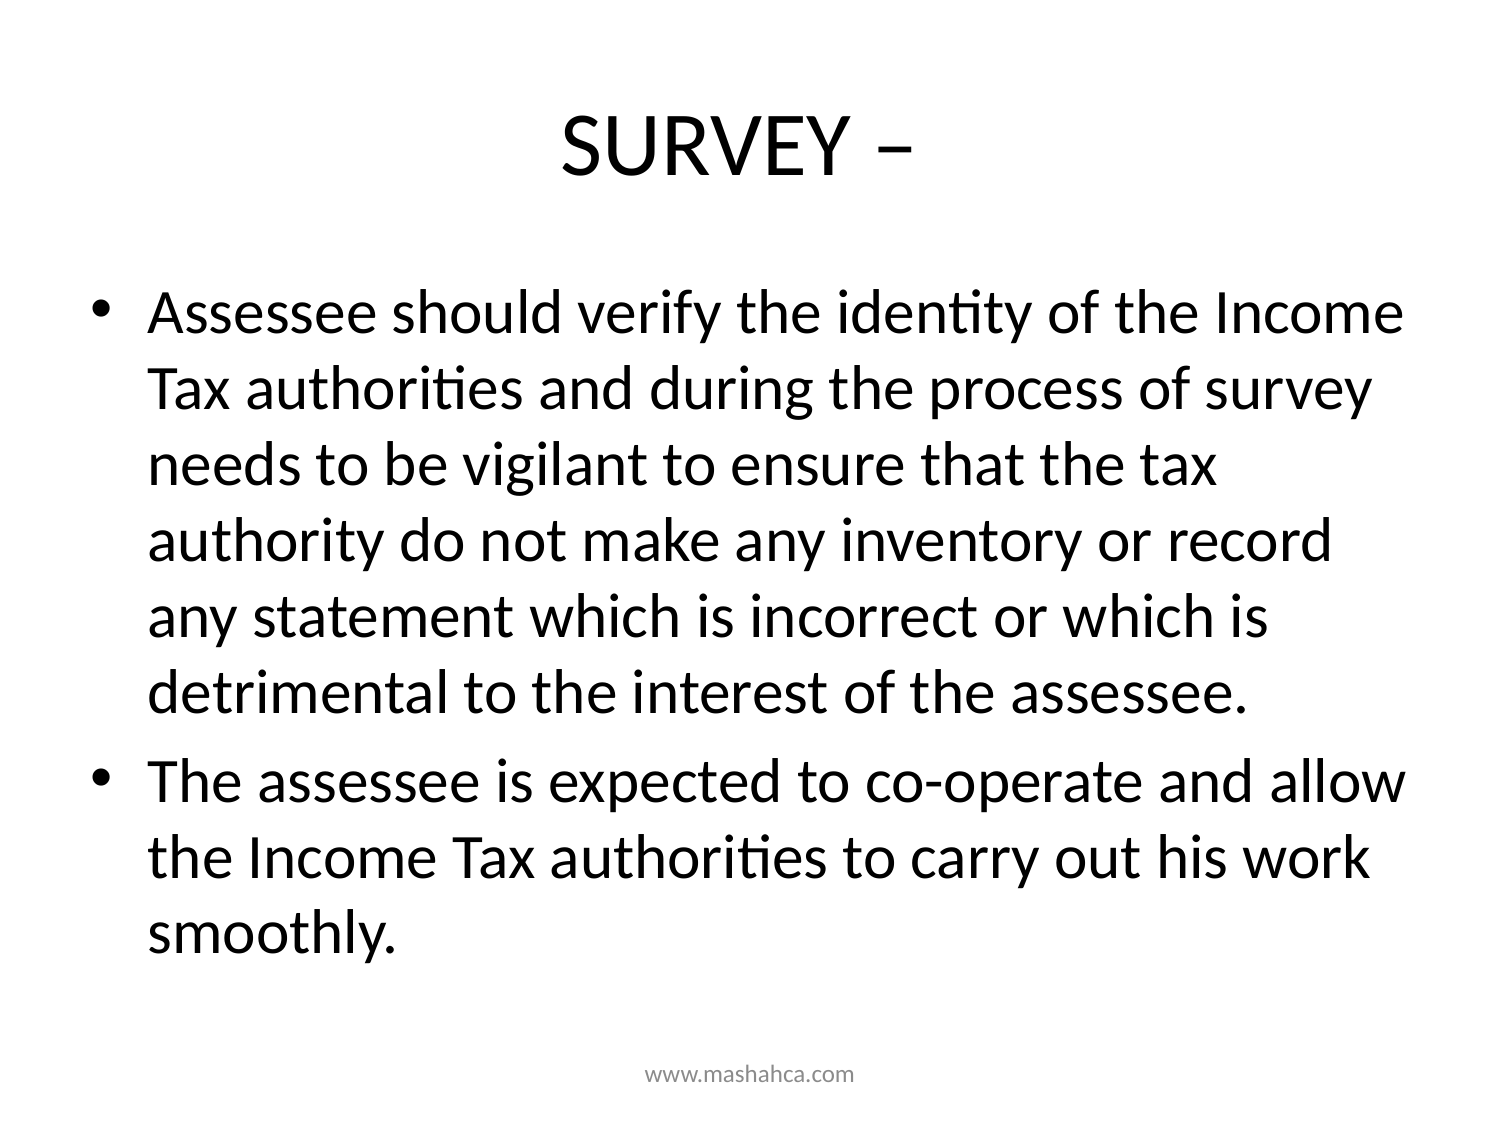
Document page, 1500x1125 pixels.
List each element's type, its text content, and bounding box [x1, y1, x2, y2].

footer www.mashahca.com [512, 1042, 988, 1103]
title SURVEY – [75, 45, 1425, 233]
list Assessee should verify the identity of the Income Tax authorities and during the process of survey needs to be vigilant to ensure that the tax authority do not make any inventory or record any statement which is incorrect or which is detrimental to the interest of the assessee. The assessee is expected to co-operate and allow the Income Tax authorities to carry out his work smoothly. [75, 262, 1425, 1005]
